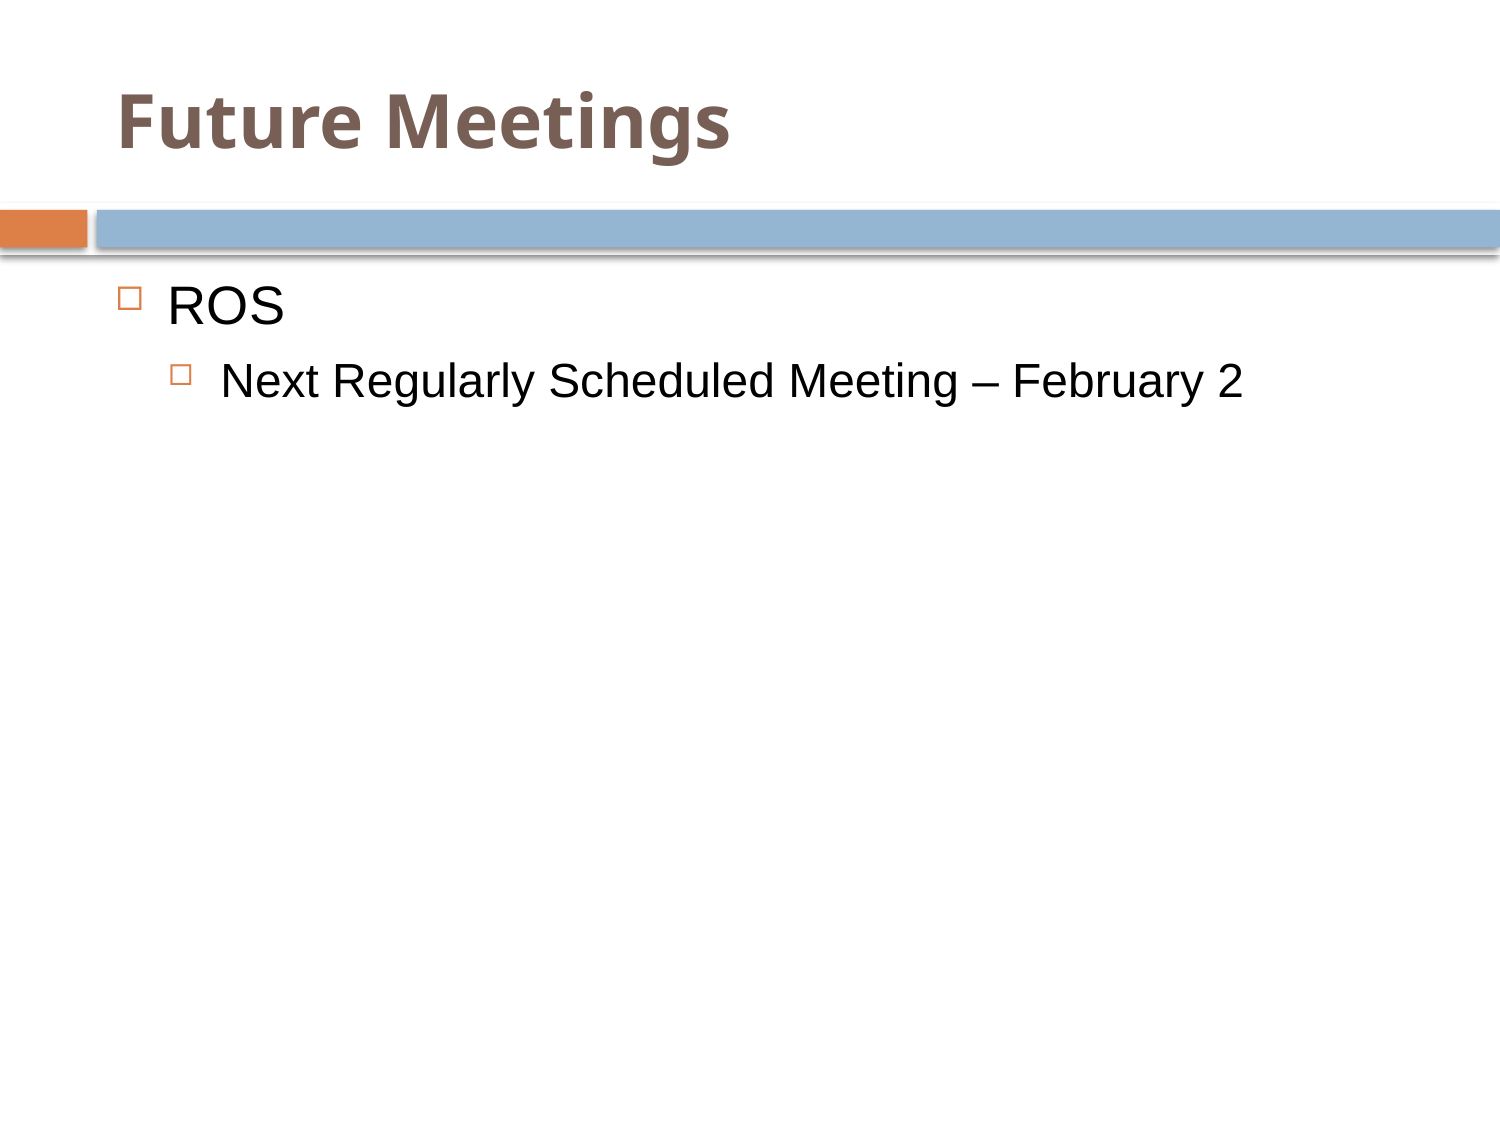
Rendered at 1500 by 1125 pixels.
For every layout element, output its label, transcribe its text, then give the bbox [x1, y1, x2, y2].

list ROS Next Regularly Scheduled Meeting – February 2 [100, 262, 1439, 1001]
title Future Meetings [100, 37, 1439, 201]
